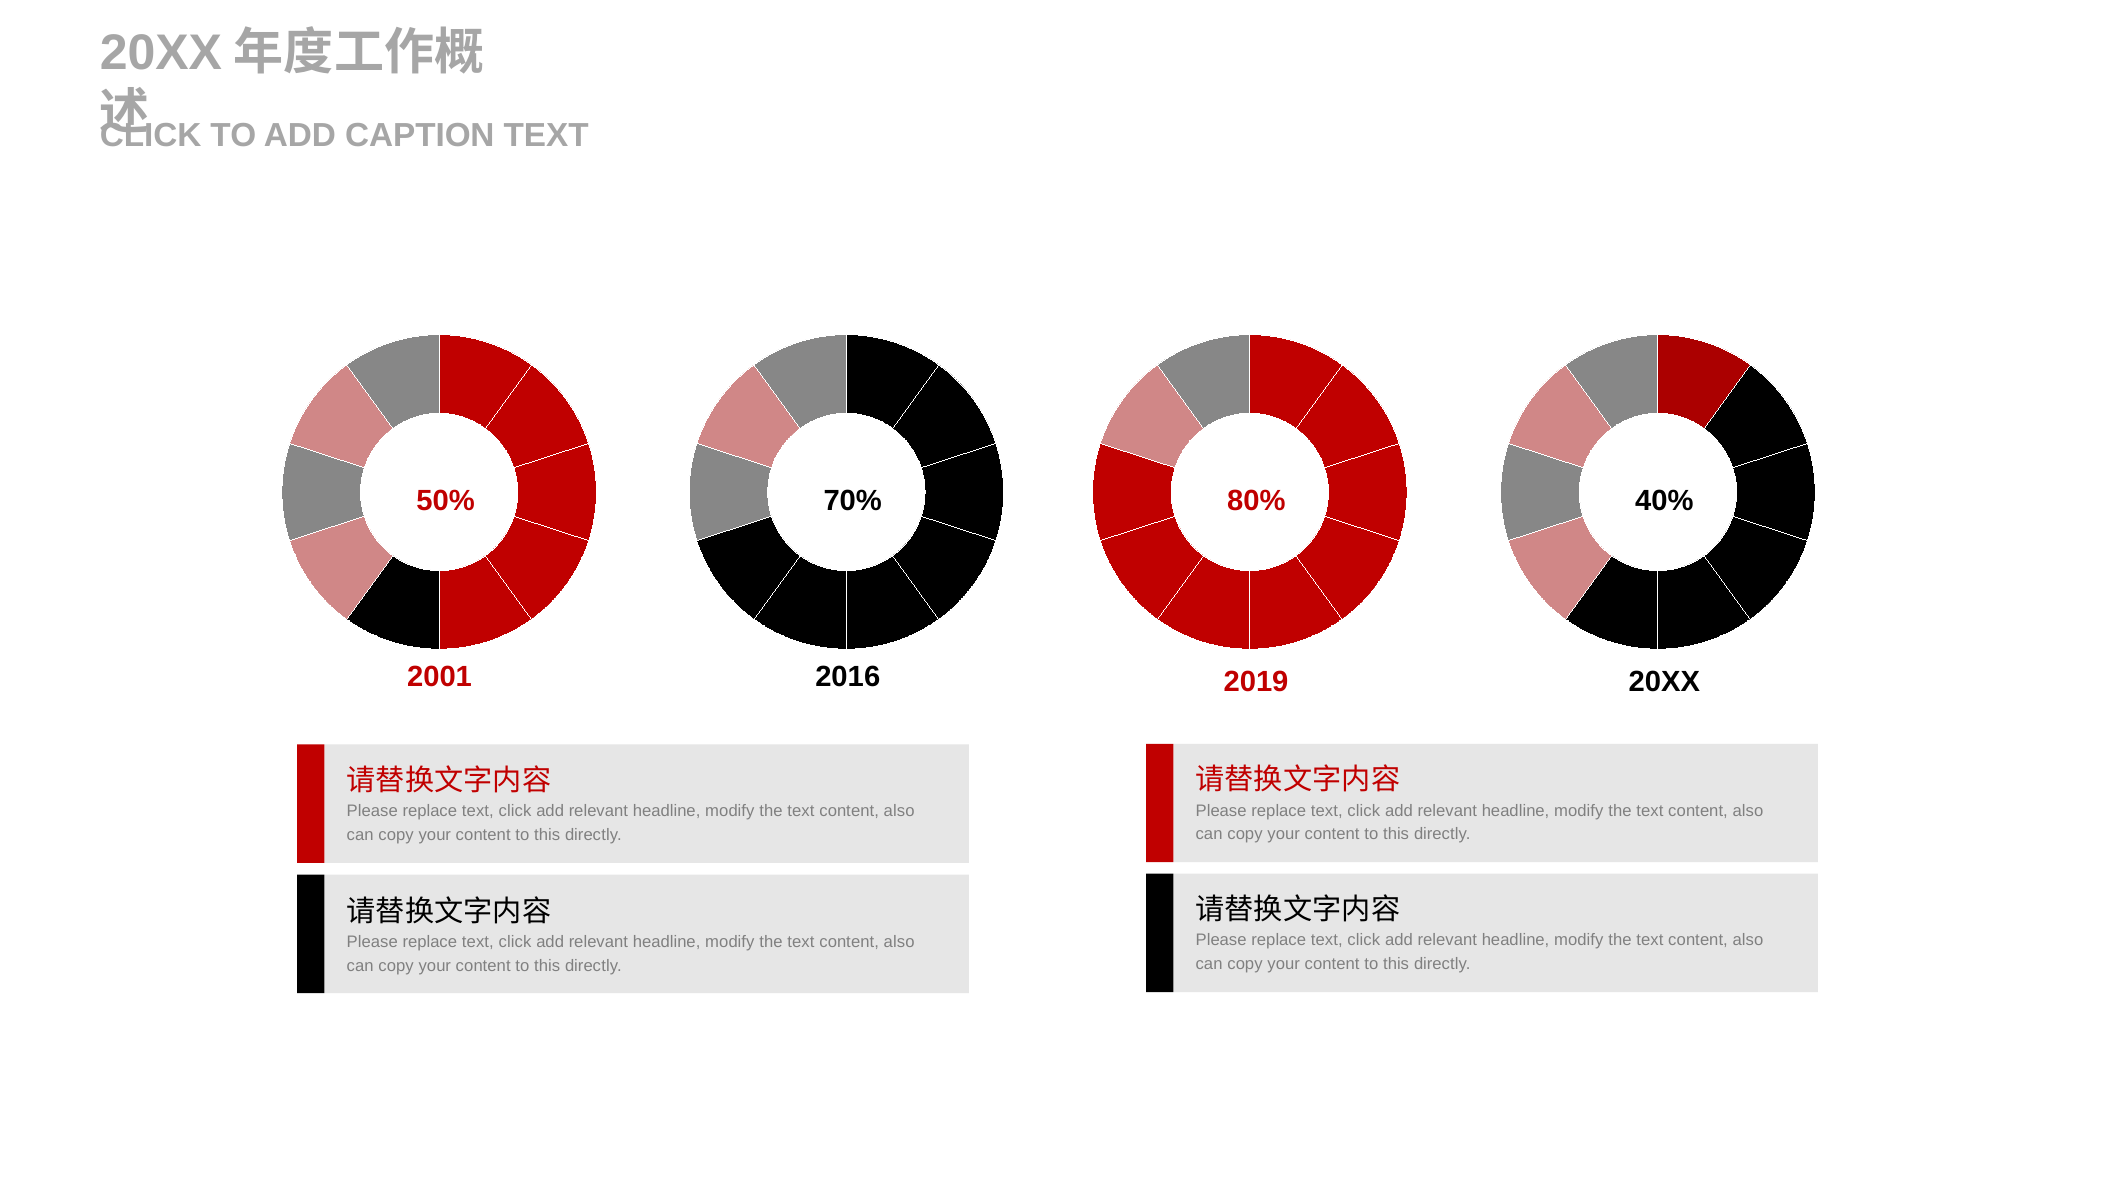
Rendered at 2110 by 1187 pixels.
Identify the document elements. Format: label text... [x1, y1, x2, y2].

text_box 2019 [1223, 666, 1289, 698]
text_box 2016 [815, 666, 881, 692]
chart [1494, 318, 1822, 666]
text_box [297, 744, 969, 863]
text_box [1146, 873, 1818, 993]
chart [682, 318, 1011, 666]
text_box CLICK TO ADD CAPTION TEXT [99, 113, 629, 154]
text_box 20XX年度工作概述 [99, 19, 534, 113]
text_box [1146, 743, 1818, 863]
text_box 2001 [407, 666, 473, 692]
text_box 20XX [1628, 666, 1701, 697]
chart [275, 318, 603, 666]
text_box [297, 874, 969, 994]
chart [1085, 318, 1414, 666]
